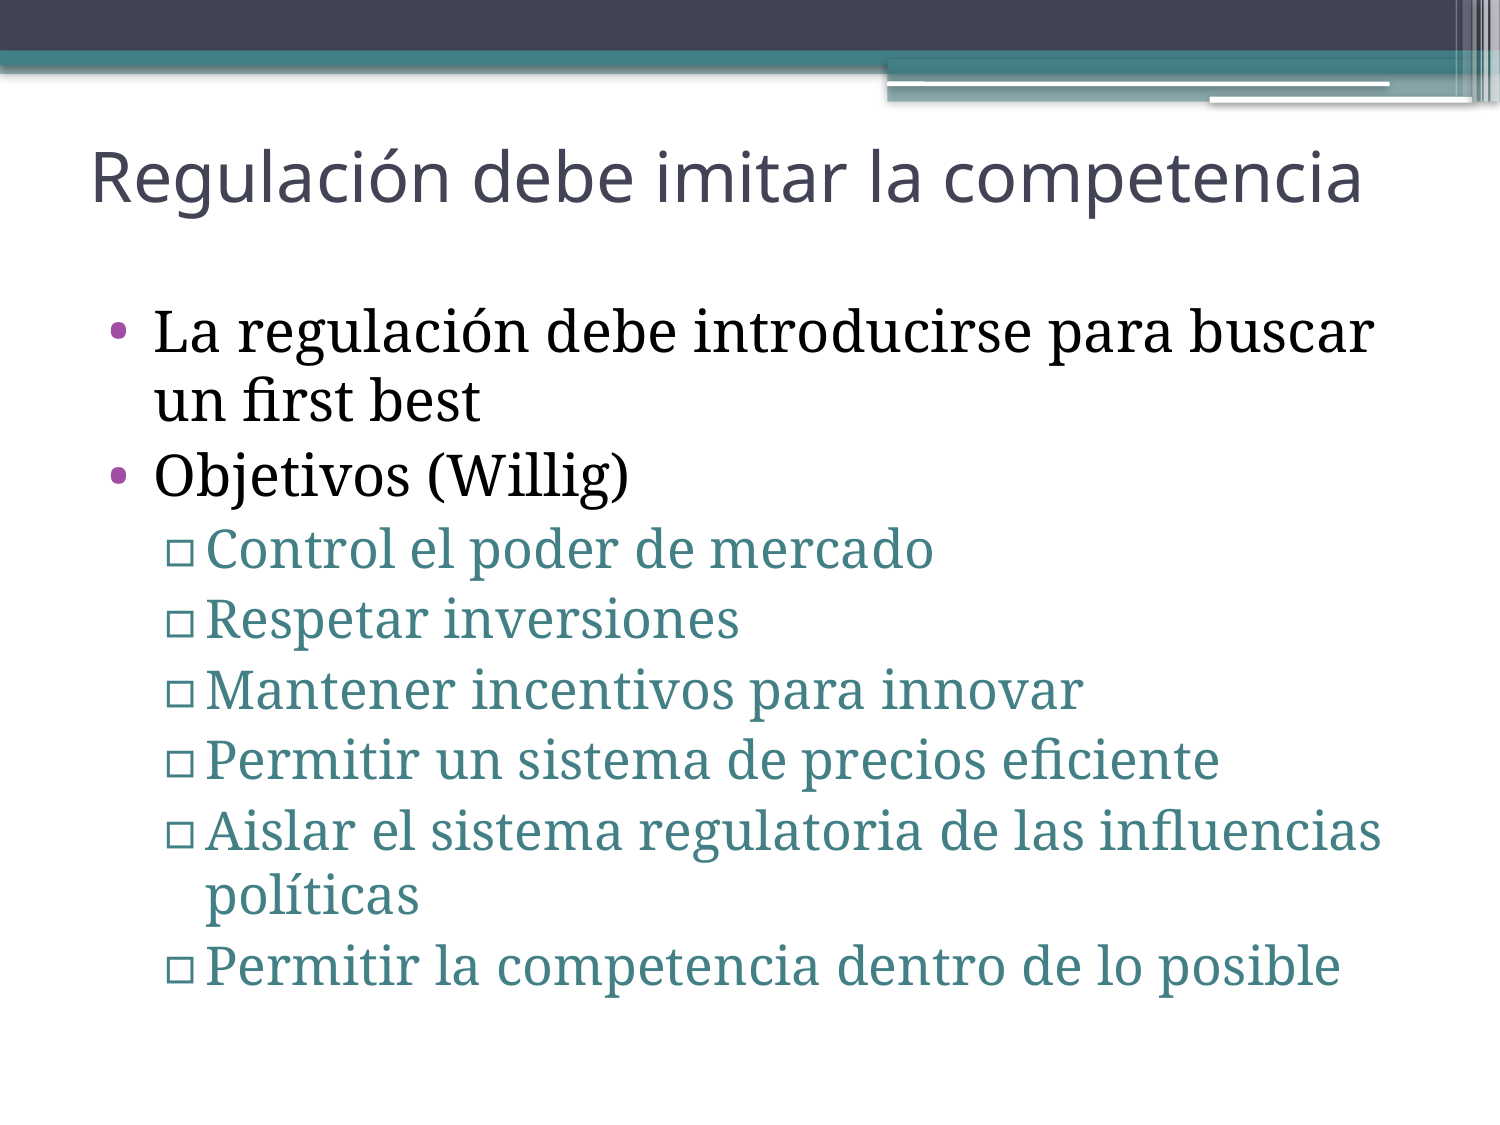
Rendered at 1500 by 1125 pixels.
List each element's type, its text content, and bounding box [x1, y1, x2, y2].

list La regulación debe introducirse para buscar un first best Objetivos (Willig) Control el poder de mercado Respetar inversiones Mantener incentivos para innovar Permitir un sistema de precios eficiente Aislar el sistema regulatoria de las influencias políticas Permitir la competencia dentro de lo posible [75, 287, 1425, 1004]
title Regulación debe imitar la competencia [75, 87, 1425, 263]
